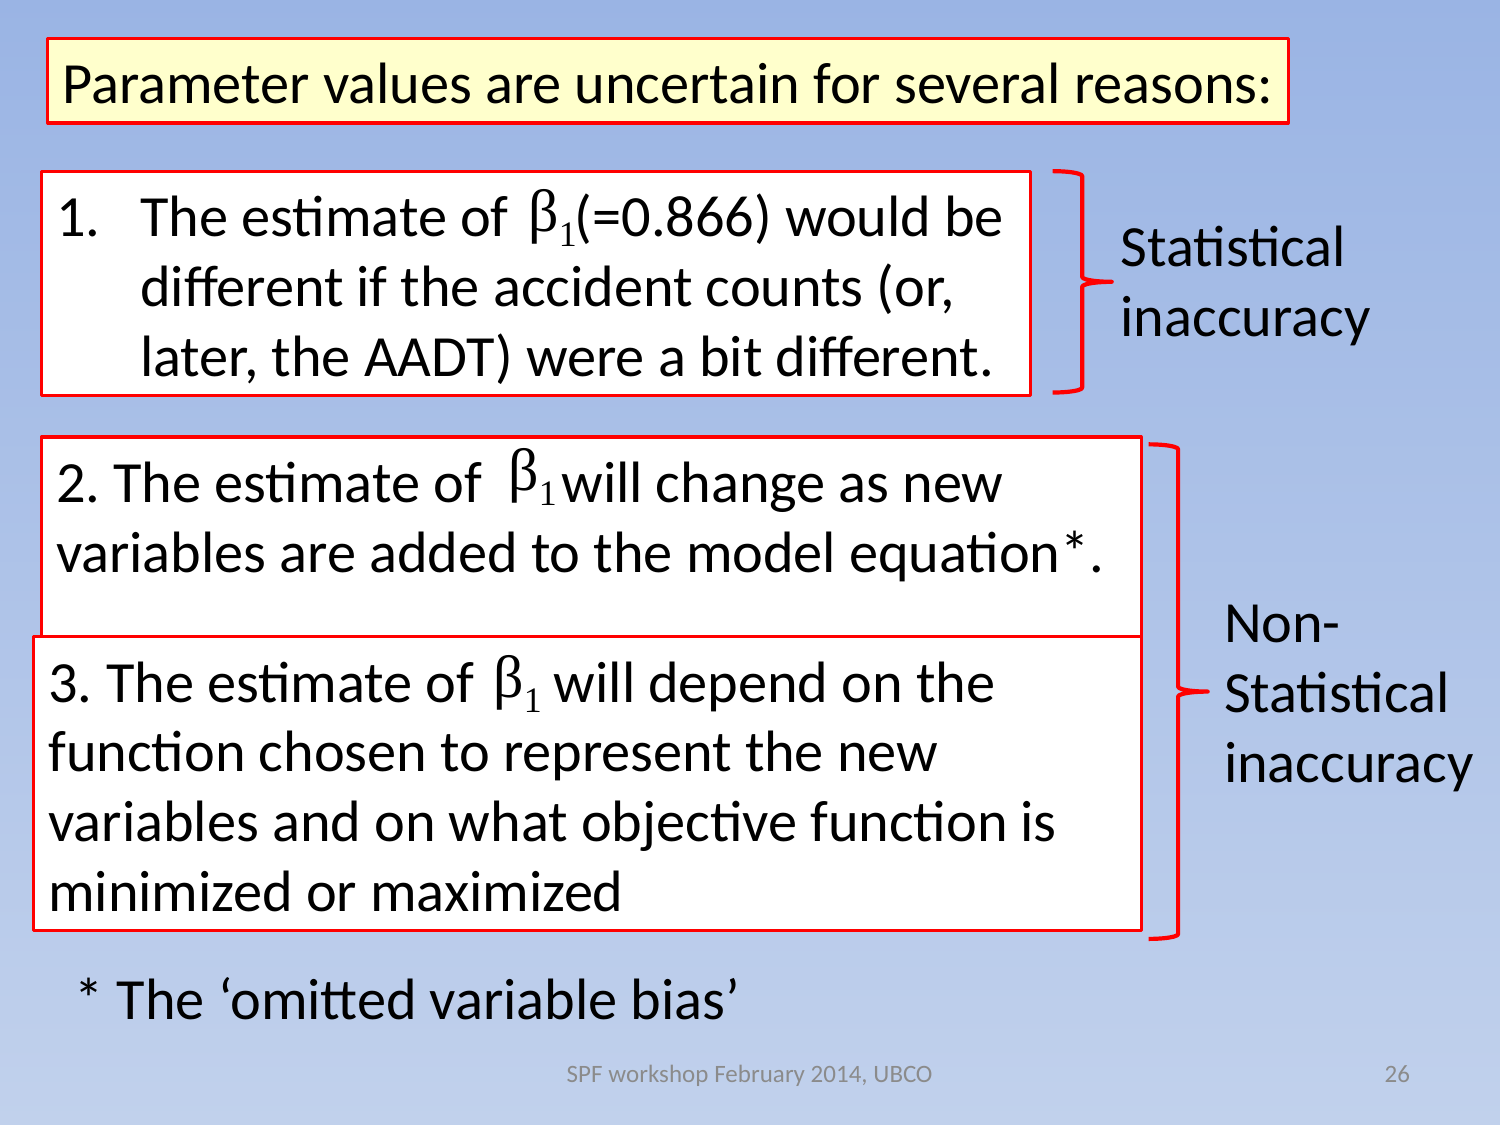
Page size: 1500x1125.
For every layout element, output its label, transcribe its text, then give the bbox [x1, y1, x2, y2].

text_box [506, 436, 561, 512]
text_box Parameter values are uncertain for several reasons: [47, 38, 1289, 124]
text_box 2. The estimate of will change as new variables are added to the model equation*. [41, 437, 1142, 636]
text_box Statistical inaccuracy [1106, 200, 1386, 356]
text_box Non- Statistical inaccuracy [1209, 577, 1489, 802]
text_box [526, 177, 581, 253]
text_box 3. The estimate of will depend on the function chosen to represent the new variables and on what objective function is minimized or maximized [33, 636, 1142, 931]
slide_number 26 [1074, 1042, 1425, 1103]
text_box [1052, 170, 1113, 394]
text_box * The ‘omitted variable bias’ [59, 953, 756, 1039]
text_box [491, 643, 546, 719]
text_box The estimate of (=0.866) would be different if the accident counts (or, later, the AADT) were a bit different. [41, 171, 1031, 396]
footer SPF workshop February 2014, UBCO [512, 1042, 988, 1103]
text_box [1148, 443, 1209, 940]
